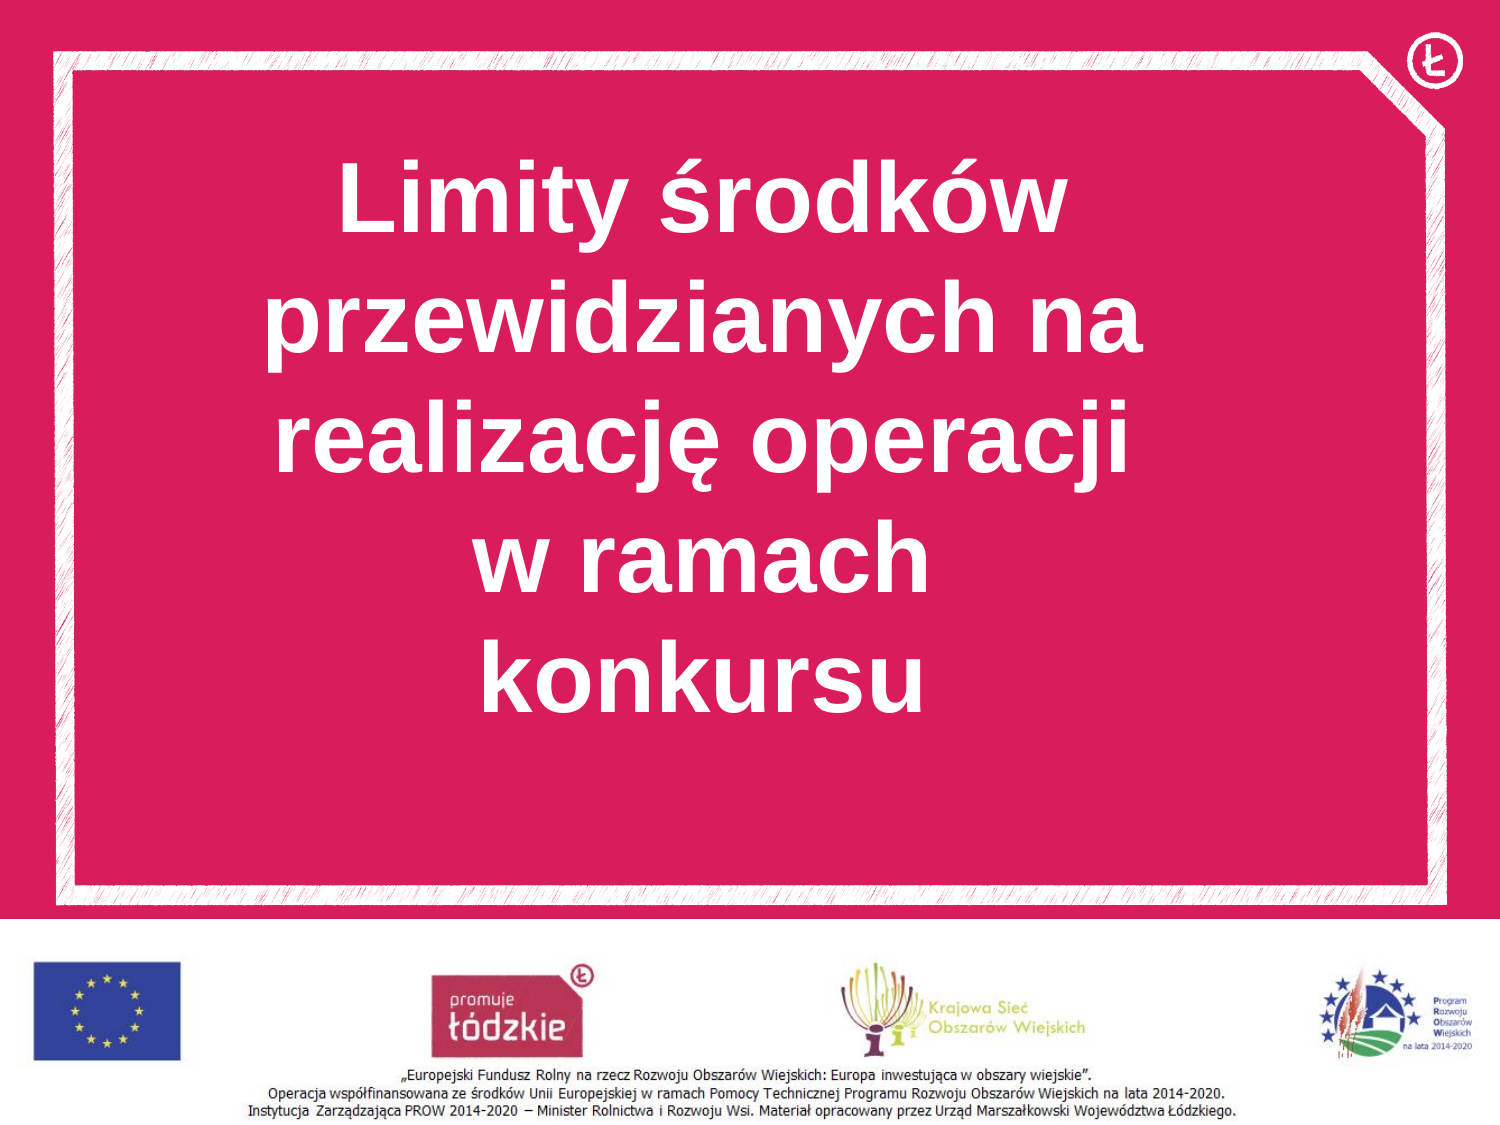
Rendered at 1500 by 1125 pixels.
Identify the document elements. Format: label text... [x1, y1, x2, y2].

text_box [93, 54, 1436, 152]
picture [0, 32, 1500, 1125]
text_box Limity środków przewidzianych na realizację operacji w ramach konkursu [230, 125, 1176, 740]
